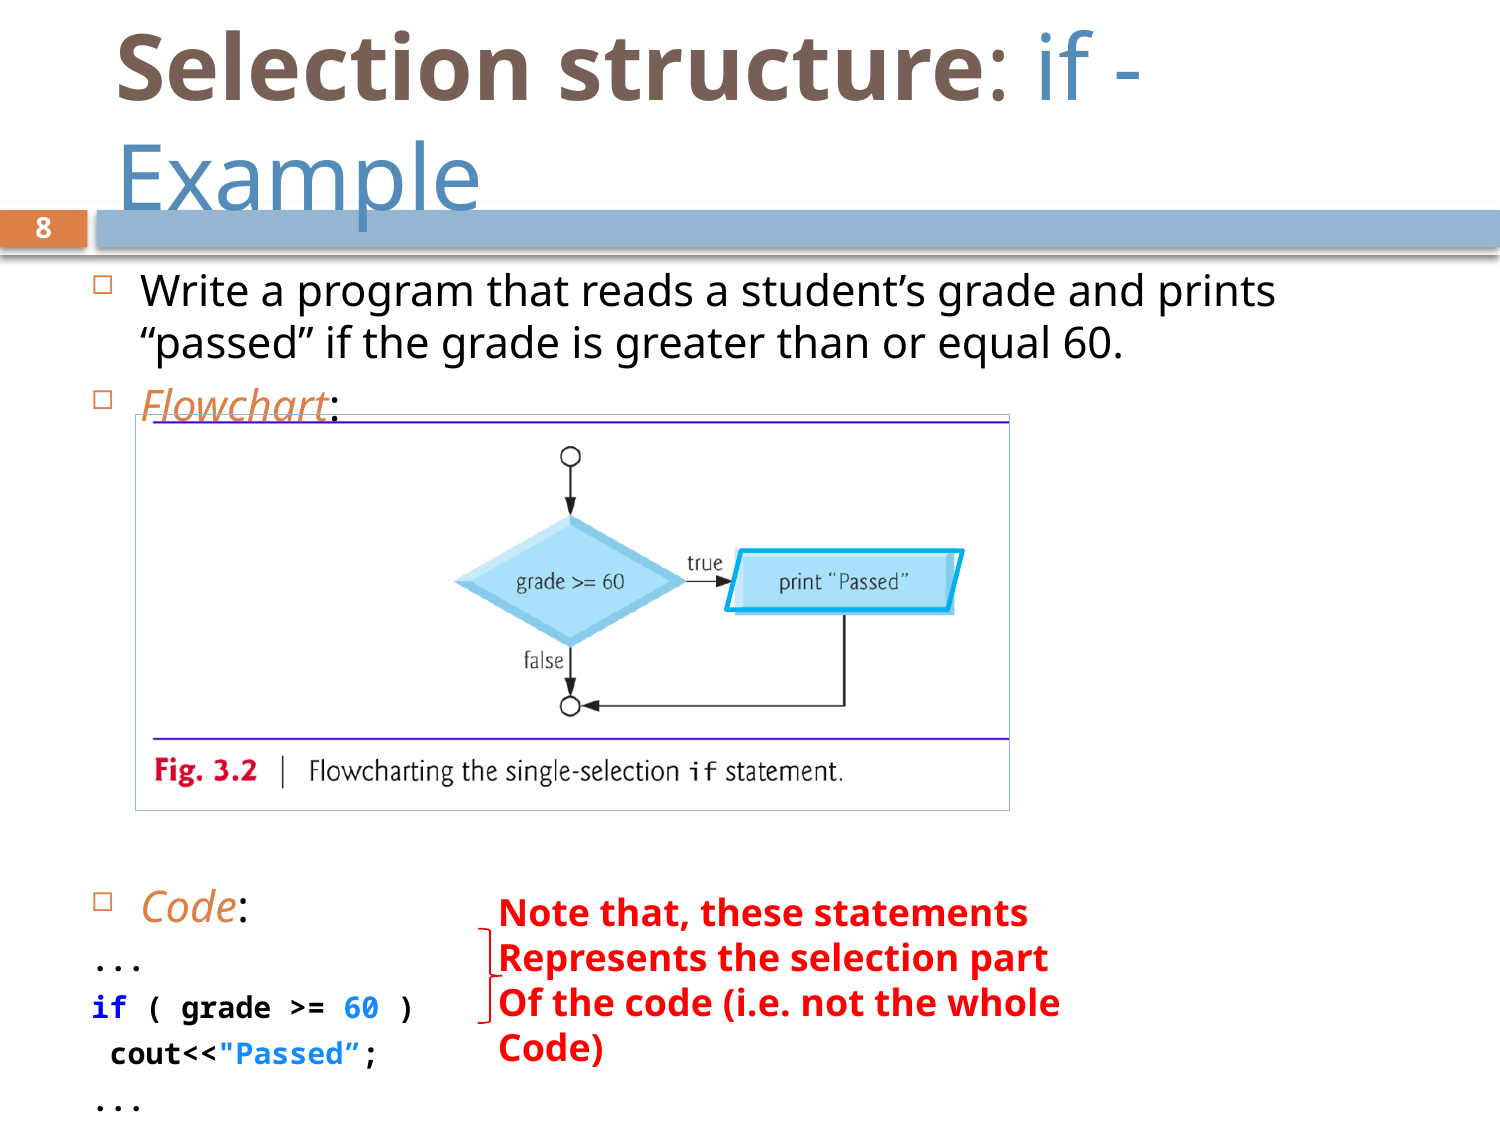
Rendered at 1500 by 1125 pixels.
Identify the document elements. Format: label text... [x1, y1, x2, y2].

text_box Note that, these statements Represents the selection part Of the code (i.e. not the whole Code) [483, 881, 1077, 1077]
list Write a program that reads a student’s grade and prints “passed” if the grade is greater than or equal 60. Flowchart: Code: ... if ( grade >= 60 ) cout<<"Passed”; ... [76, 255, 1415, 1125]
picture [135, 413, 1011, 811]
slide_number 8 [0, 208, 88, 249]
text_box [478, 927, 483, 1024]
title Selection structure: if -Example [100, 37, 1438, 200]
